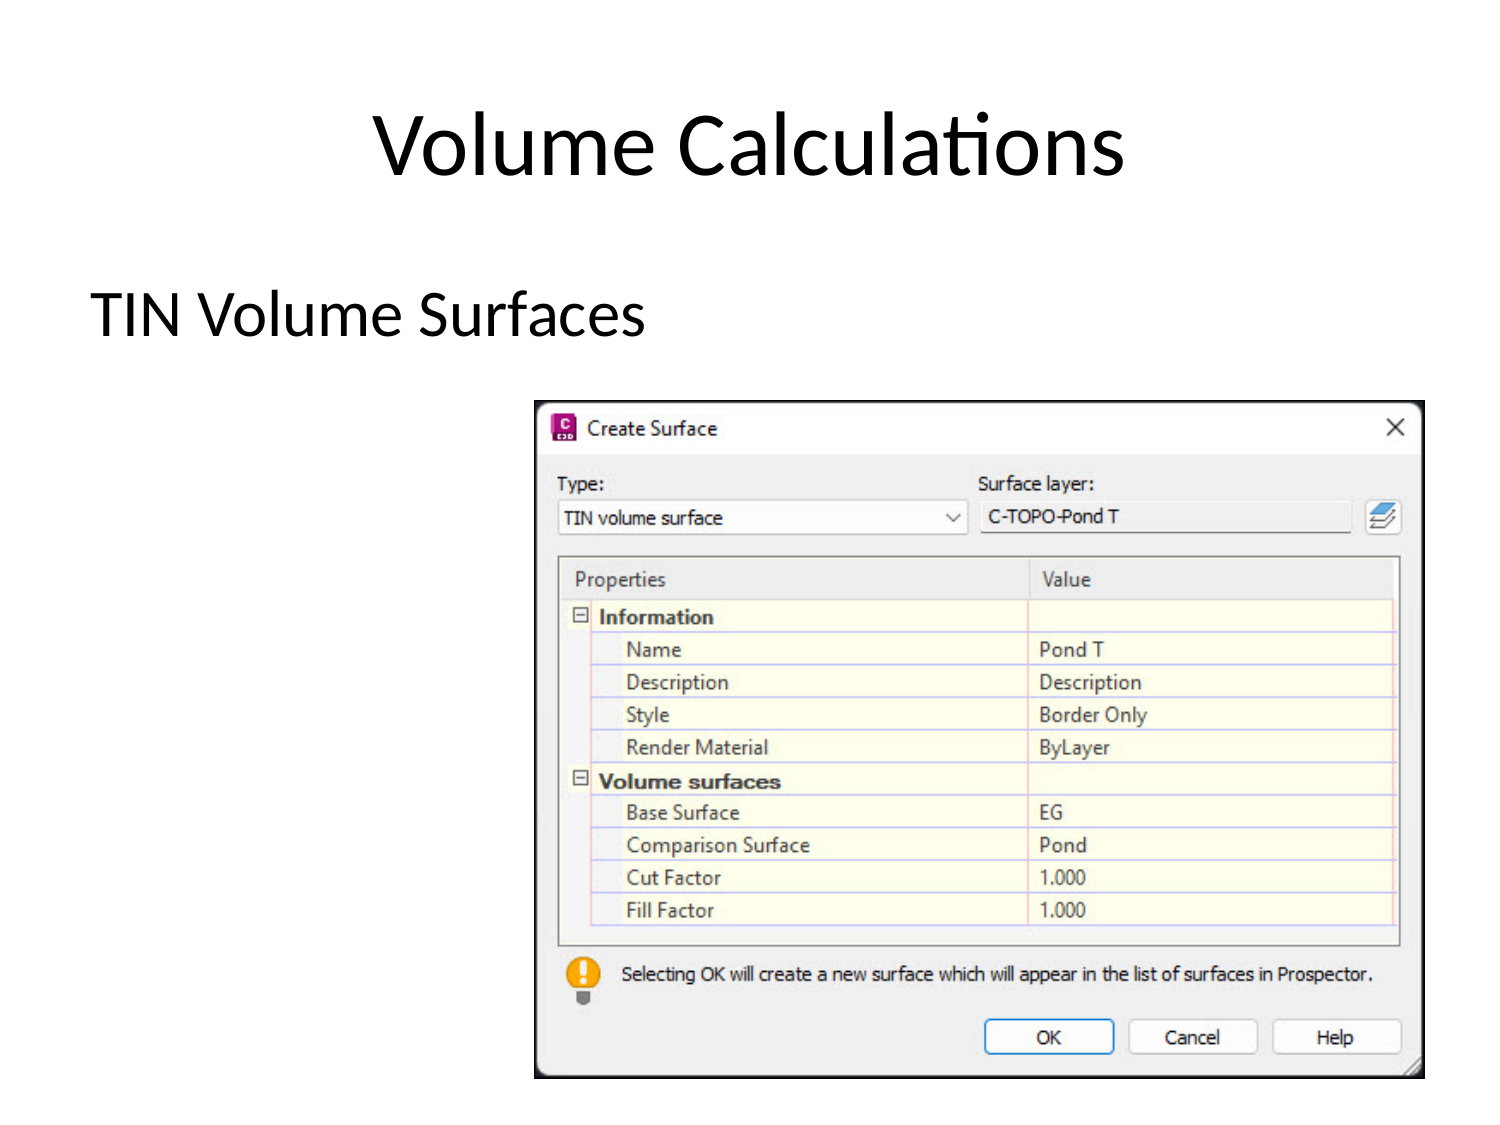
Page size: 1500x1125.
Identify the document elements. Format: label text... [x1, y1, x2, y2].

title Volume Calculations [75, 45, 1425, 233]
list TIN Volume Surfaces [75, 262, 1425, 1005]
picture [534, 400, 1426, 1080]
